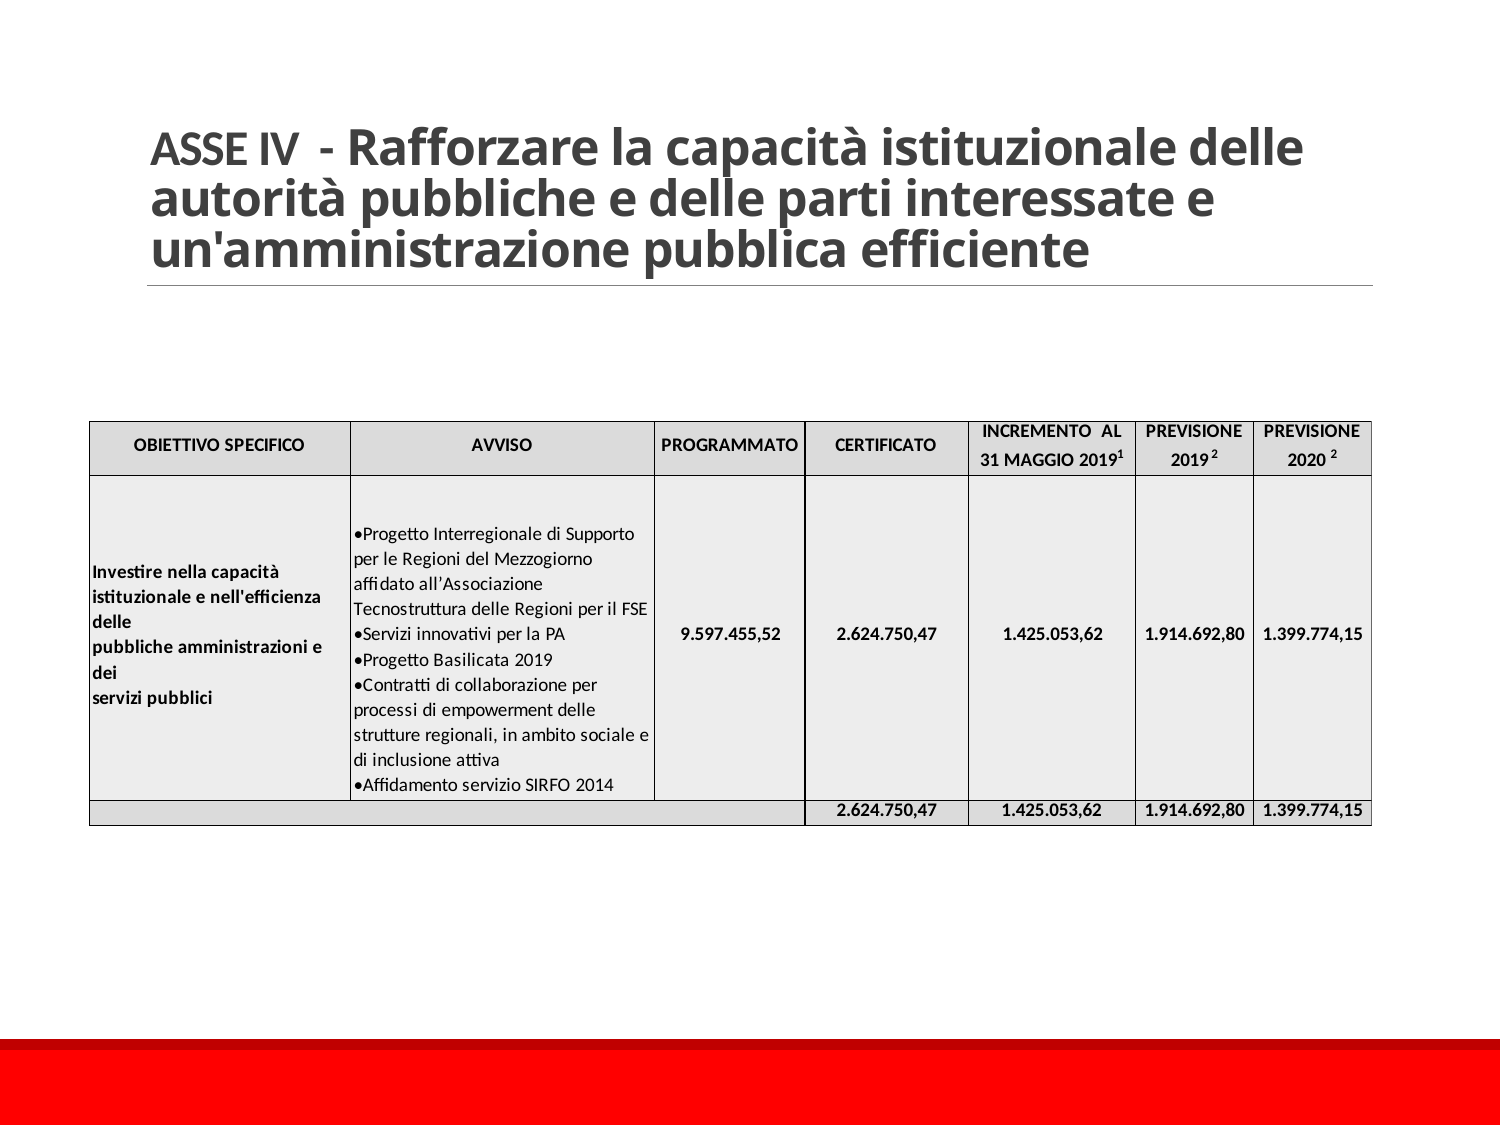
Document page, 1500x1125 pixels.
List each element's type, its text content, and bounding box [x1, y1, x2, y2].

title ASSE IV - Rafforzare la capacità istituzionale delle autorità pubbliche e delle parti interessate e un'amministrazione pubblica efficiente [135, 47, 1373, 285]
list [88, 420, 1373, 827]
